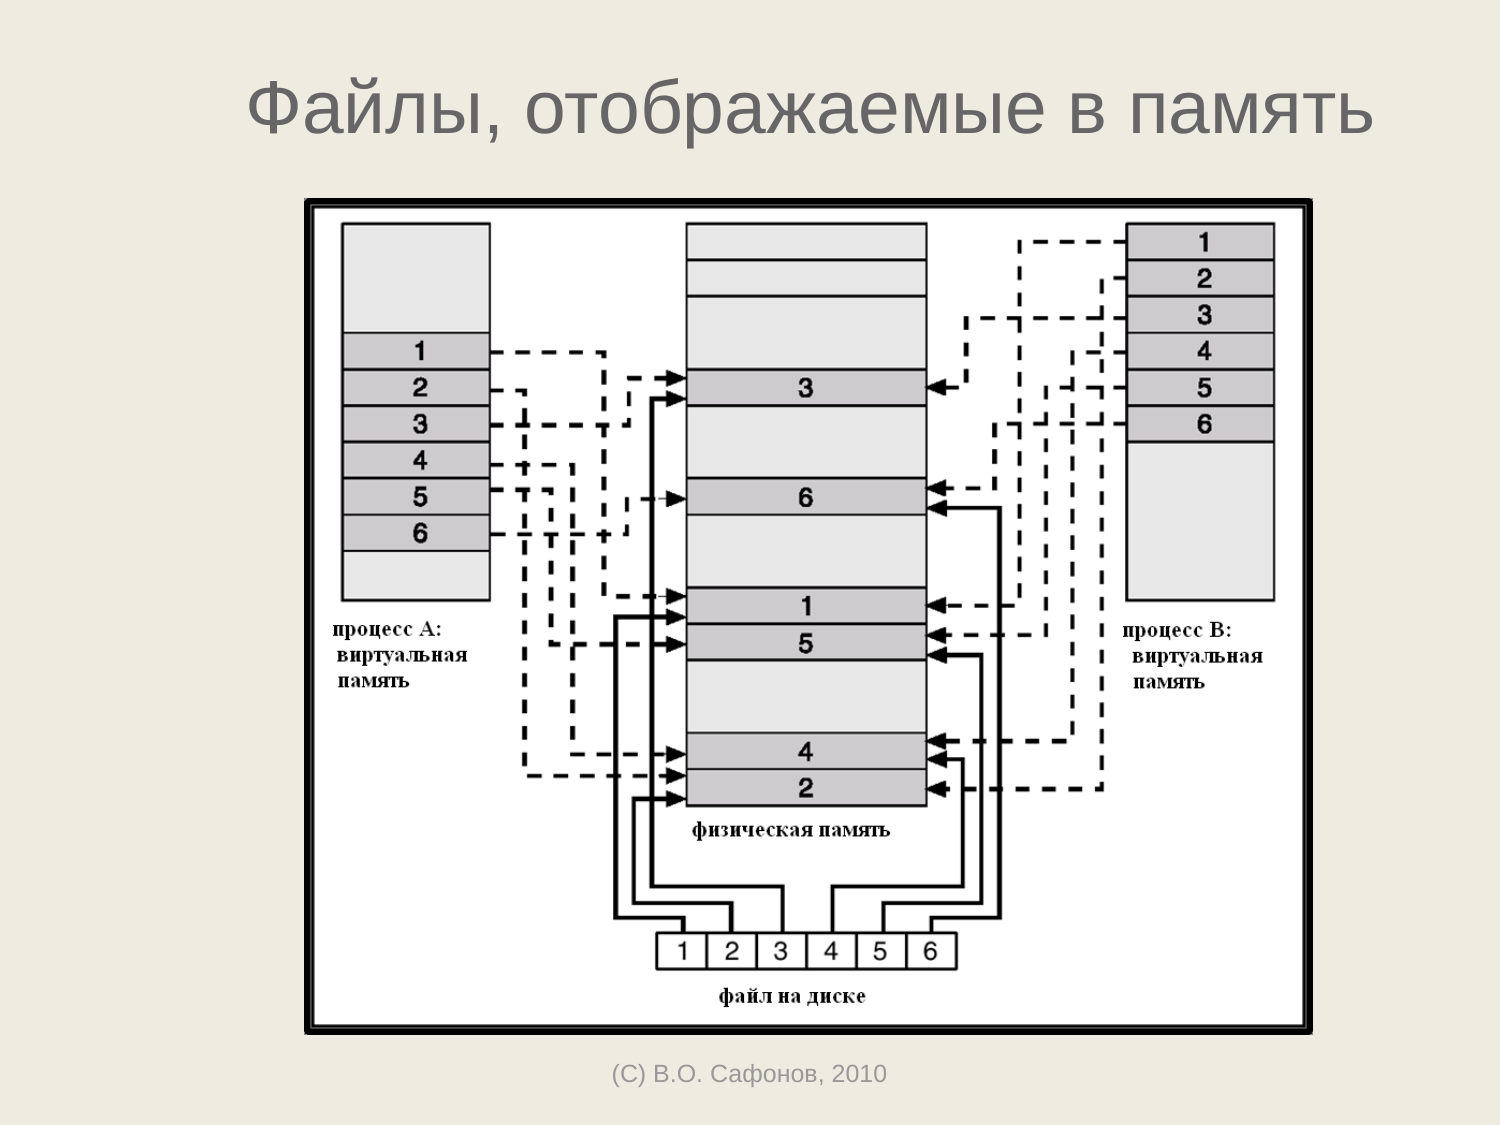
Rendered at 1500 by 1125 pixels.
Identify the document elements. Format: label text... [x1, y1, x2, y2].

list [304, 197, 1313, 1035]
footer (C) В.О. Сафонов, 2010 [512, 1042, 988, 1103]
title Файлы, отображаемые в память [163, 46, 1459, 162]
